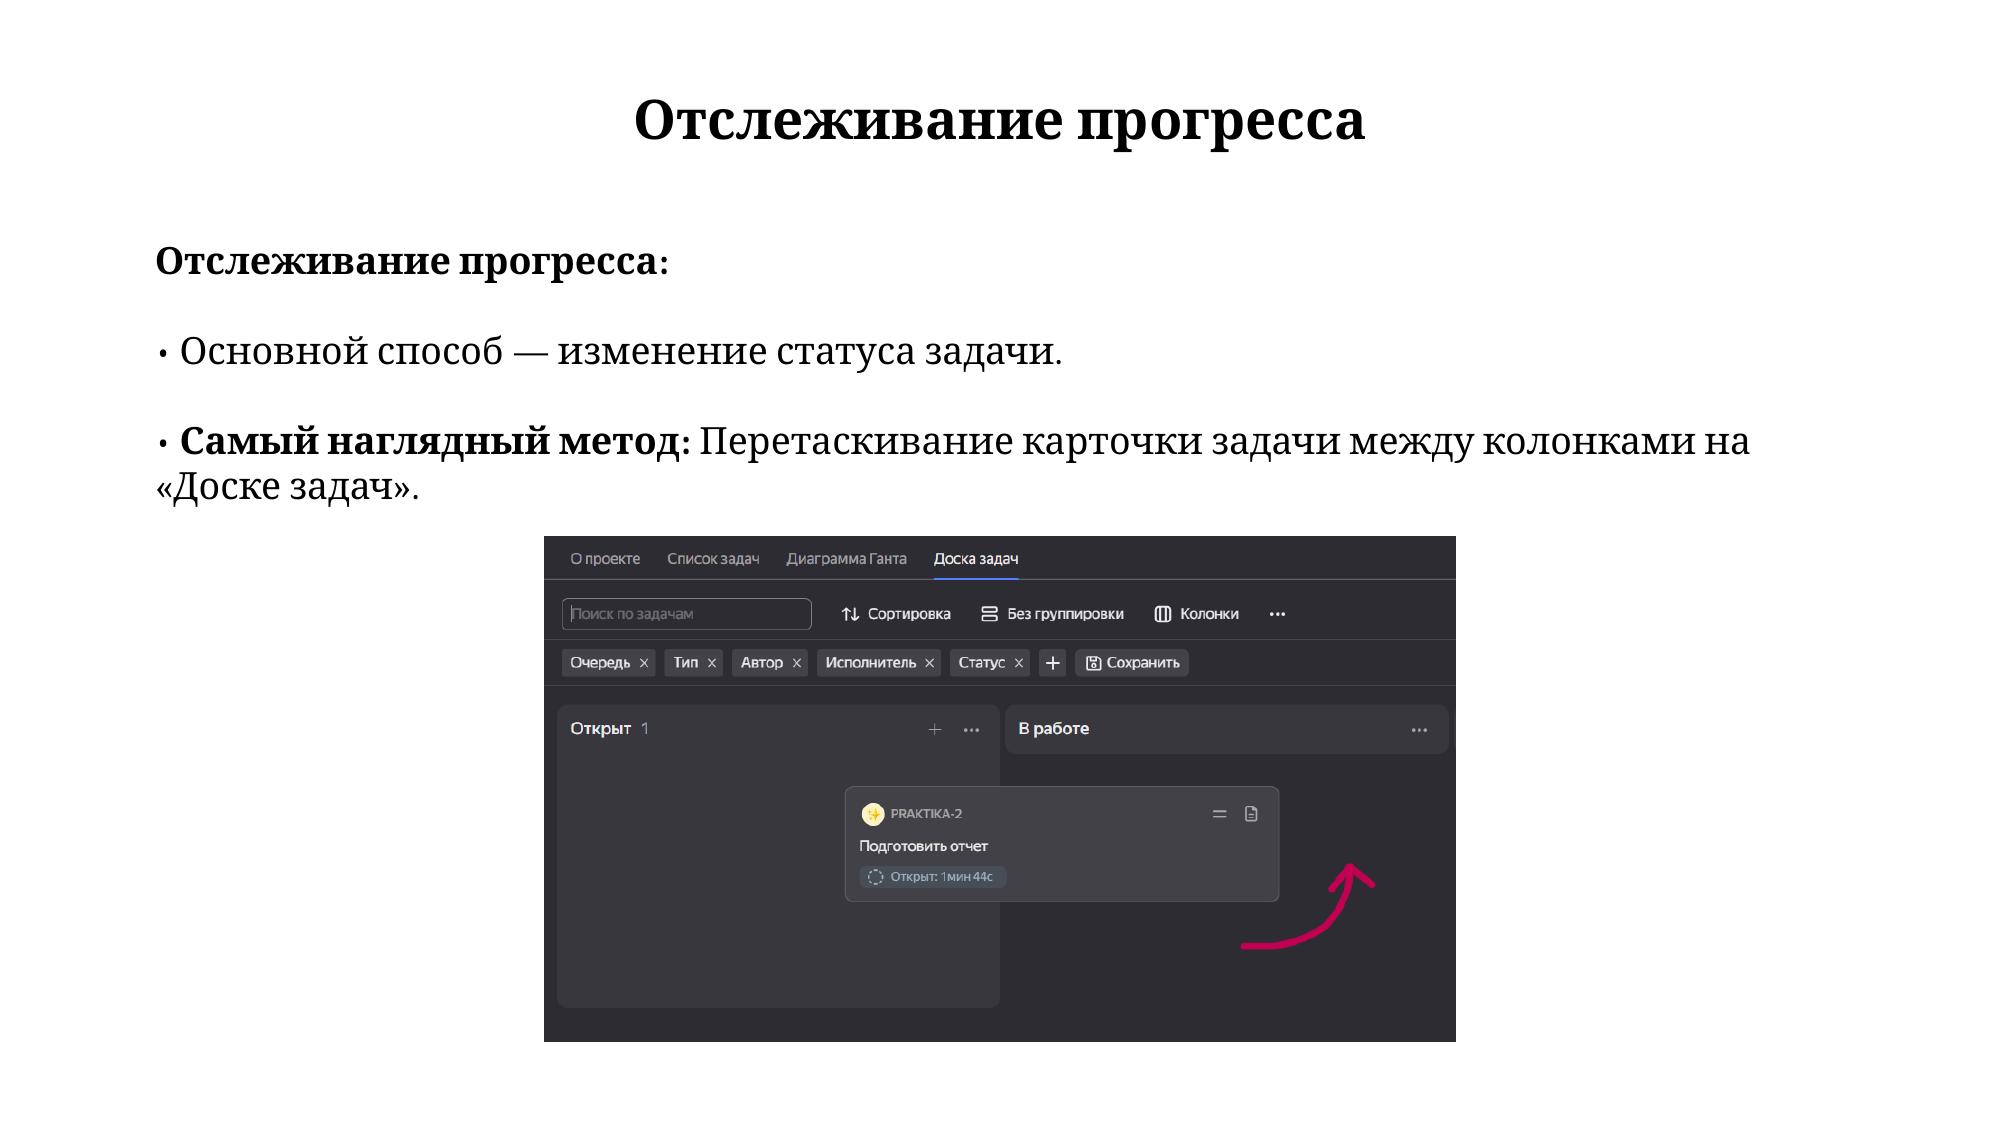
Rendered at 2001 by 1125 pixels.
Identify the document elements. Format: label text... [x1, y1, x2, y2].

picture [543, 535, 1457, 1042]
text_box Отслеживание прогресса: • Основной способ — изменение статуса задачи. • Самый наглядный метод: Перетаскивание карточки задачи между колонками на «Доске задач». [140, 229, 1860, 514]
title Отслеживание прогресса [618, 64, 1392, 179]
